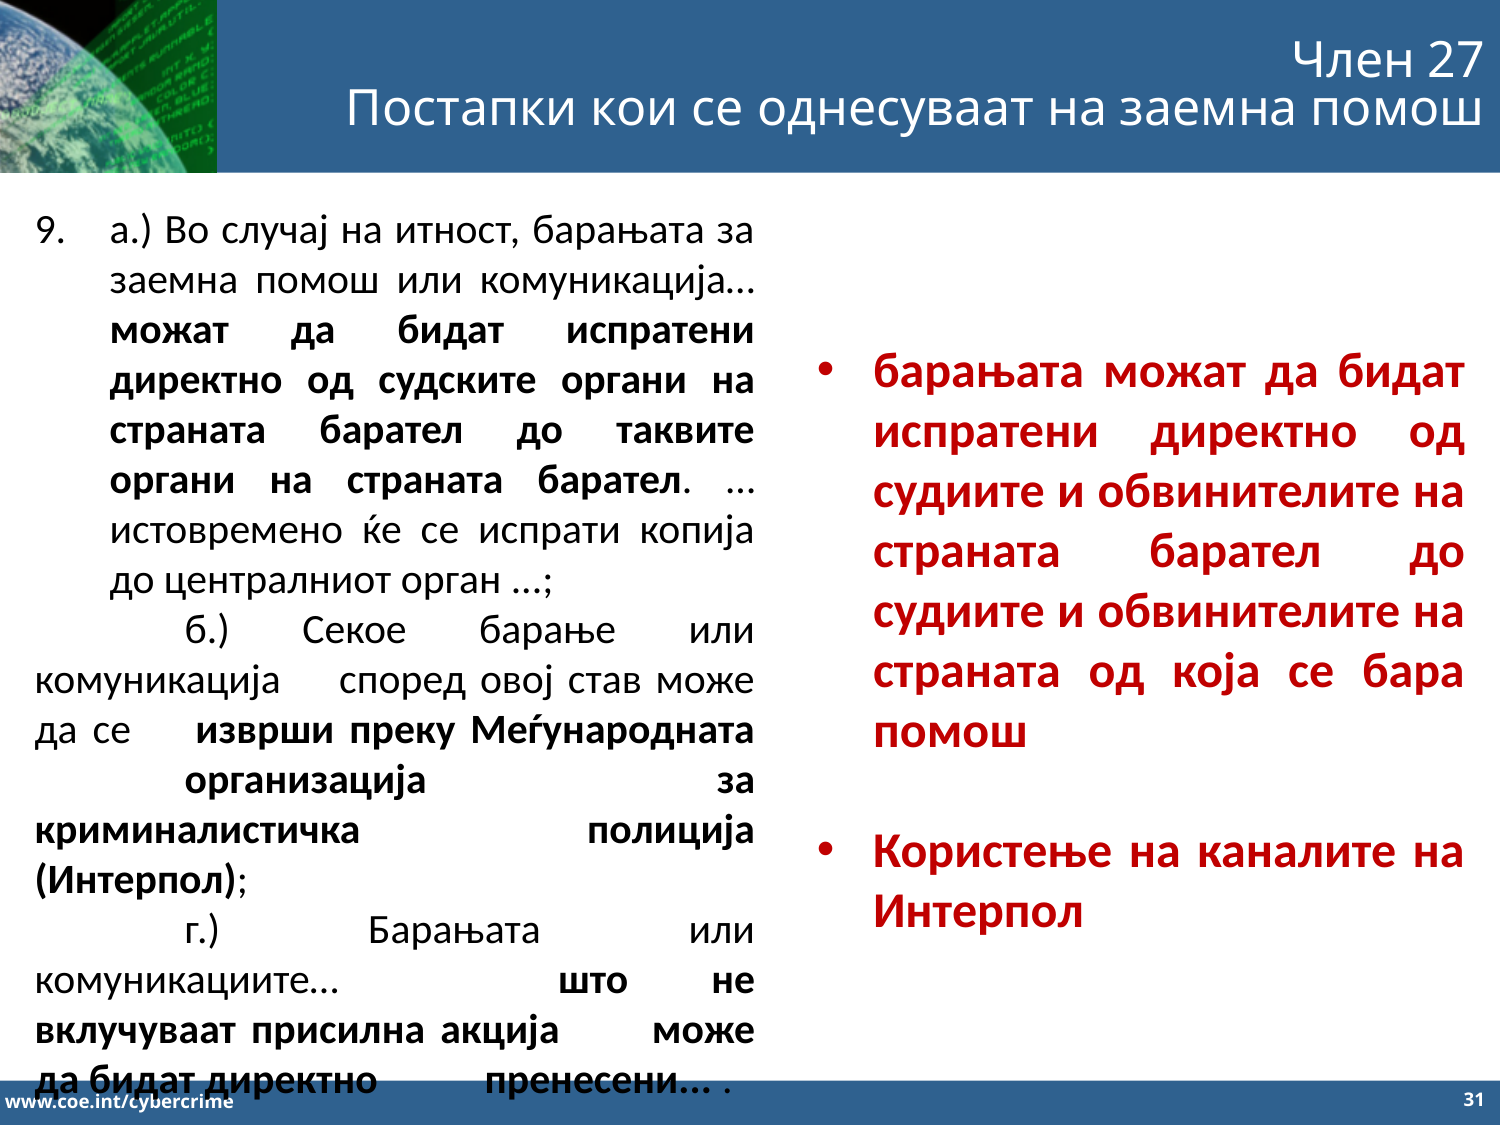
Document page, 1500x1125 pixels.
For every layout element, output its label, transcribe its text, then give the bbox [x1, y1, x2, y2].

text_box барањата можат да бидат испратени директно од судиите и обвинителите на страната барател до судиите и обвинителите на страната од која се бара помош Користење на каналите на Интерпол [802, 330, 1480, 946]
slide_number 31 [1149, 1079, 1500, 1125]
text_box Член 27 Постапки кои се однесуваат на заемна помош [274, 11, 1500, 164]
text_box а.) Во случај на итност, барањата за заемна помош или комуникација… можат да бидат испратени директно од судските органи на страната барател до таквите органи на страната барател. … истовремено ќе се испрати копија до централниот орган ...; б.) Секое барање или комуникација според овој став може да се изврши преку Меѓународната организација за криминалистичка полиција (Интерпол); г.) Барањата или комуникациите… што не вклучуваат присилна акција може да бидат директно пренесени... . [19, 194, 770, 1110]
picture [0, 1, 217, 173]
